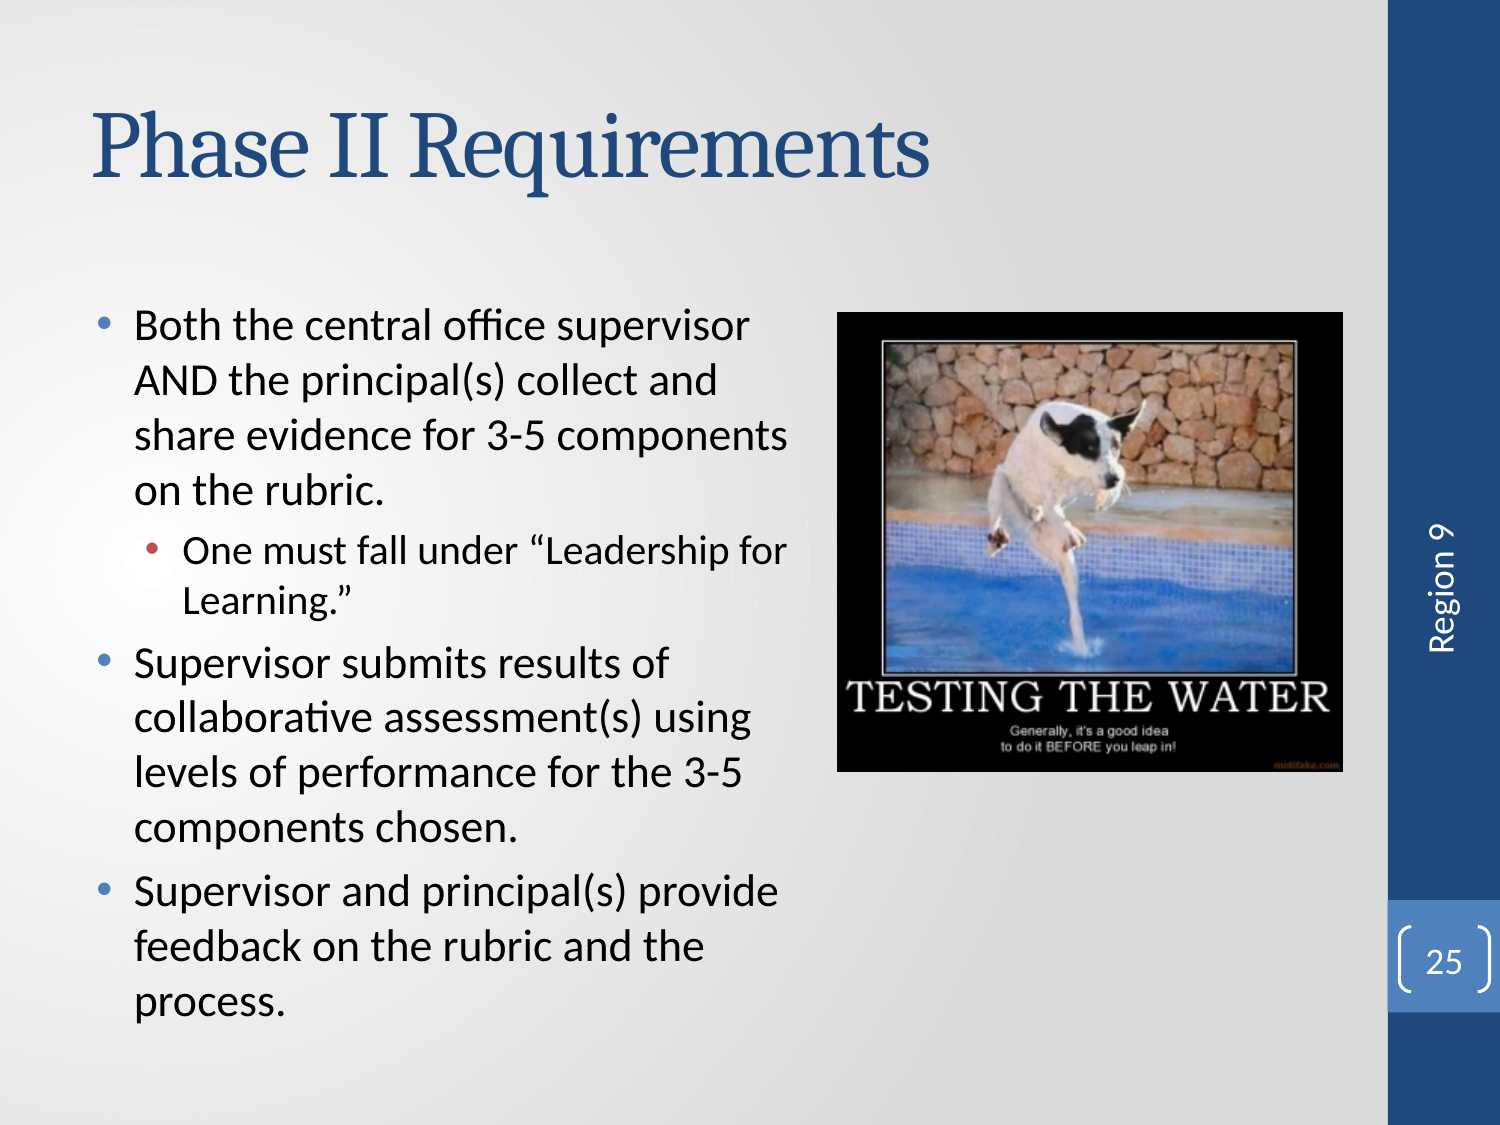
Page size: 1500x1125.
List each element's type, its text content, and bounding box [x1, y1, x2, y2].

slide_number 25 [1397, 925, 1492, 994]
title Phase II Requirements [75, 45, 1325, 233]
picture [836, 311, 1344, 772]
footer Region 9 [1408, 500, 1469, 889]
list Both the central office supervisor AND the principal(s) collect and share evidence for 3-5 components on the rubric. One must fall under “Leadership for Learning.” Supervisor submits results of collaborative assessment(s) using levels of performance for the 3-5 components chosen. Supervisor and principal(s) provide feedback on the rubric and the process. [62, 287, 813, 1050]
